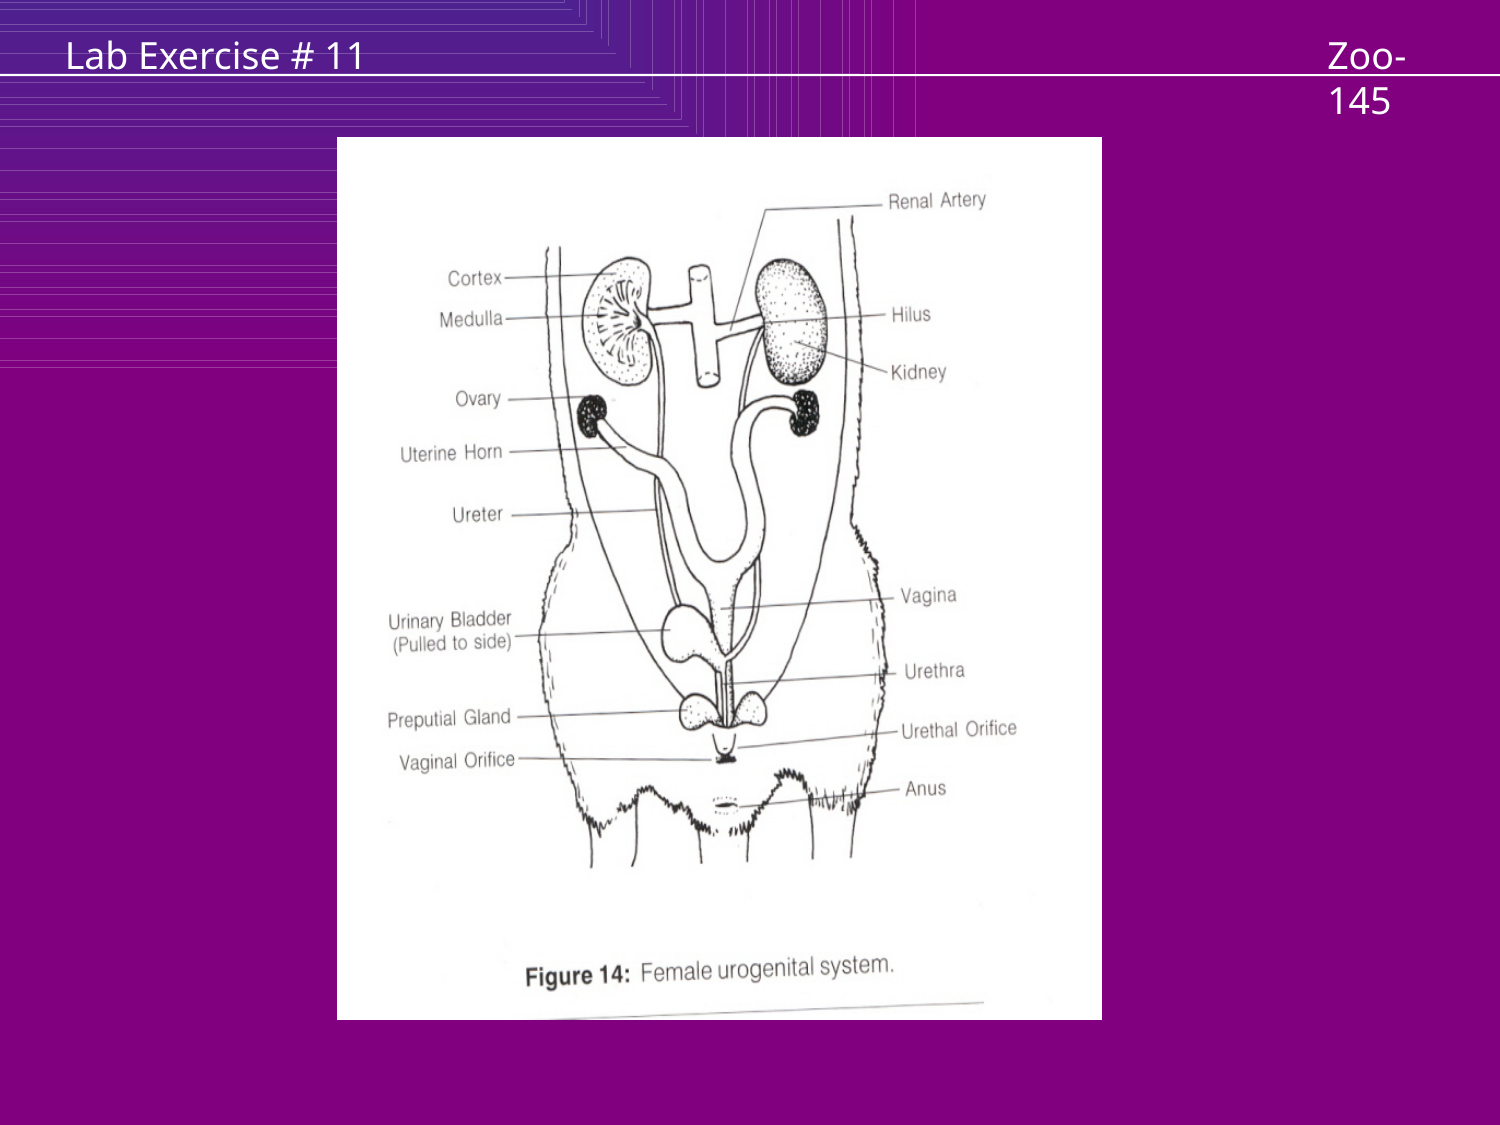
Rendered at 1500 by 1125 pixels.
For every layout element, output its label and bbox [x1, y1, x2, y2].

picture [337, 137, 1102, 1021]
text_box [0, 24, 1500, 86]
